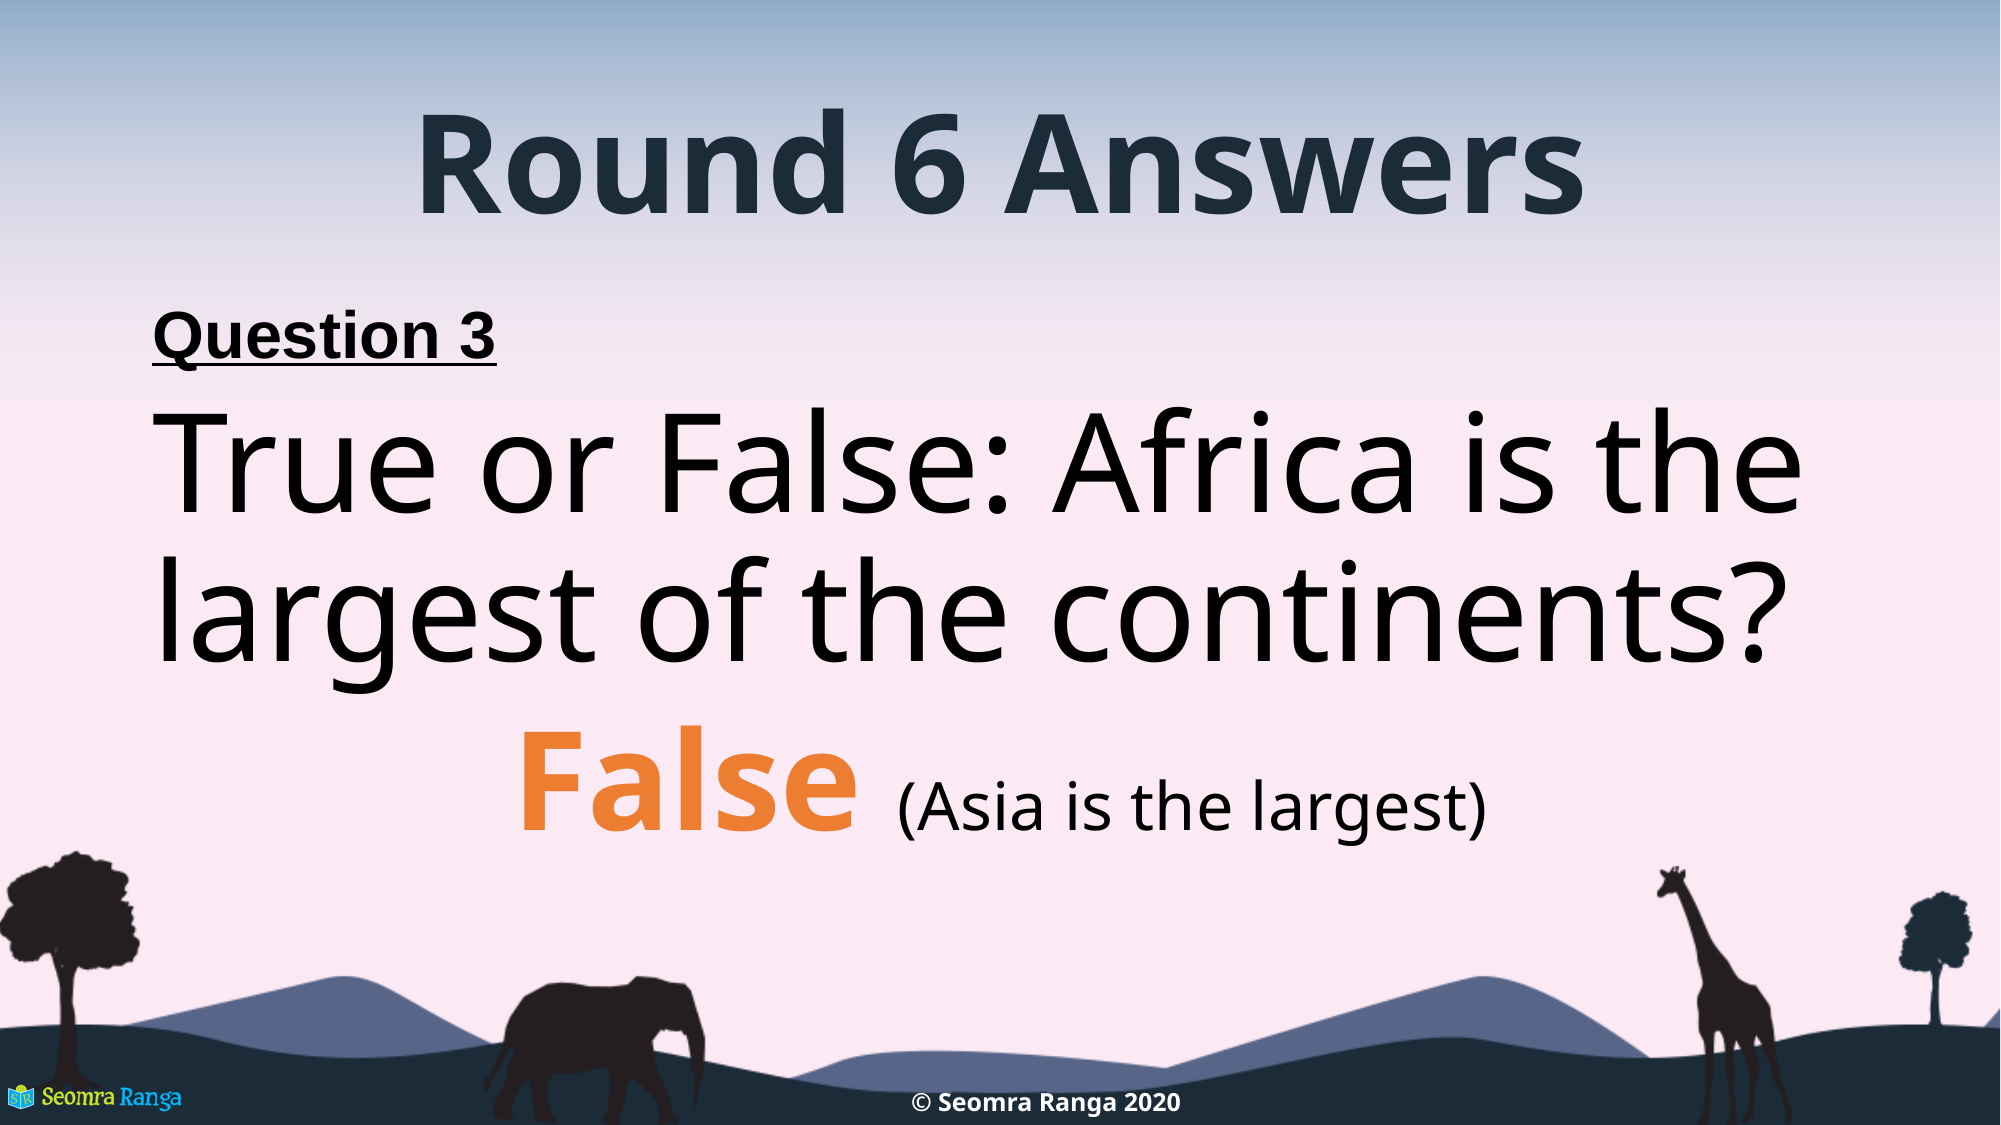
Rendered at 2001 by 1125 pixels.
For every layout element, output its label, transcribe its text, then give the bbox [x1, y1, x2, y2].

text_box © Seomra Ranga 2020 www.seomraranga.com [762, 1079, 1330, 1125]
list Question 3 True or False: Africa is the largest of the continents? False (Asia is the largest) [137, 293, 1863, 1014]
title Round 6 Answers [137, 59, 1863, 278]
picture [0, 0, 2001, 1125]
